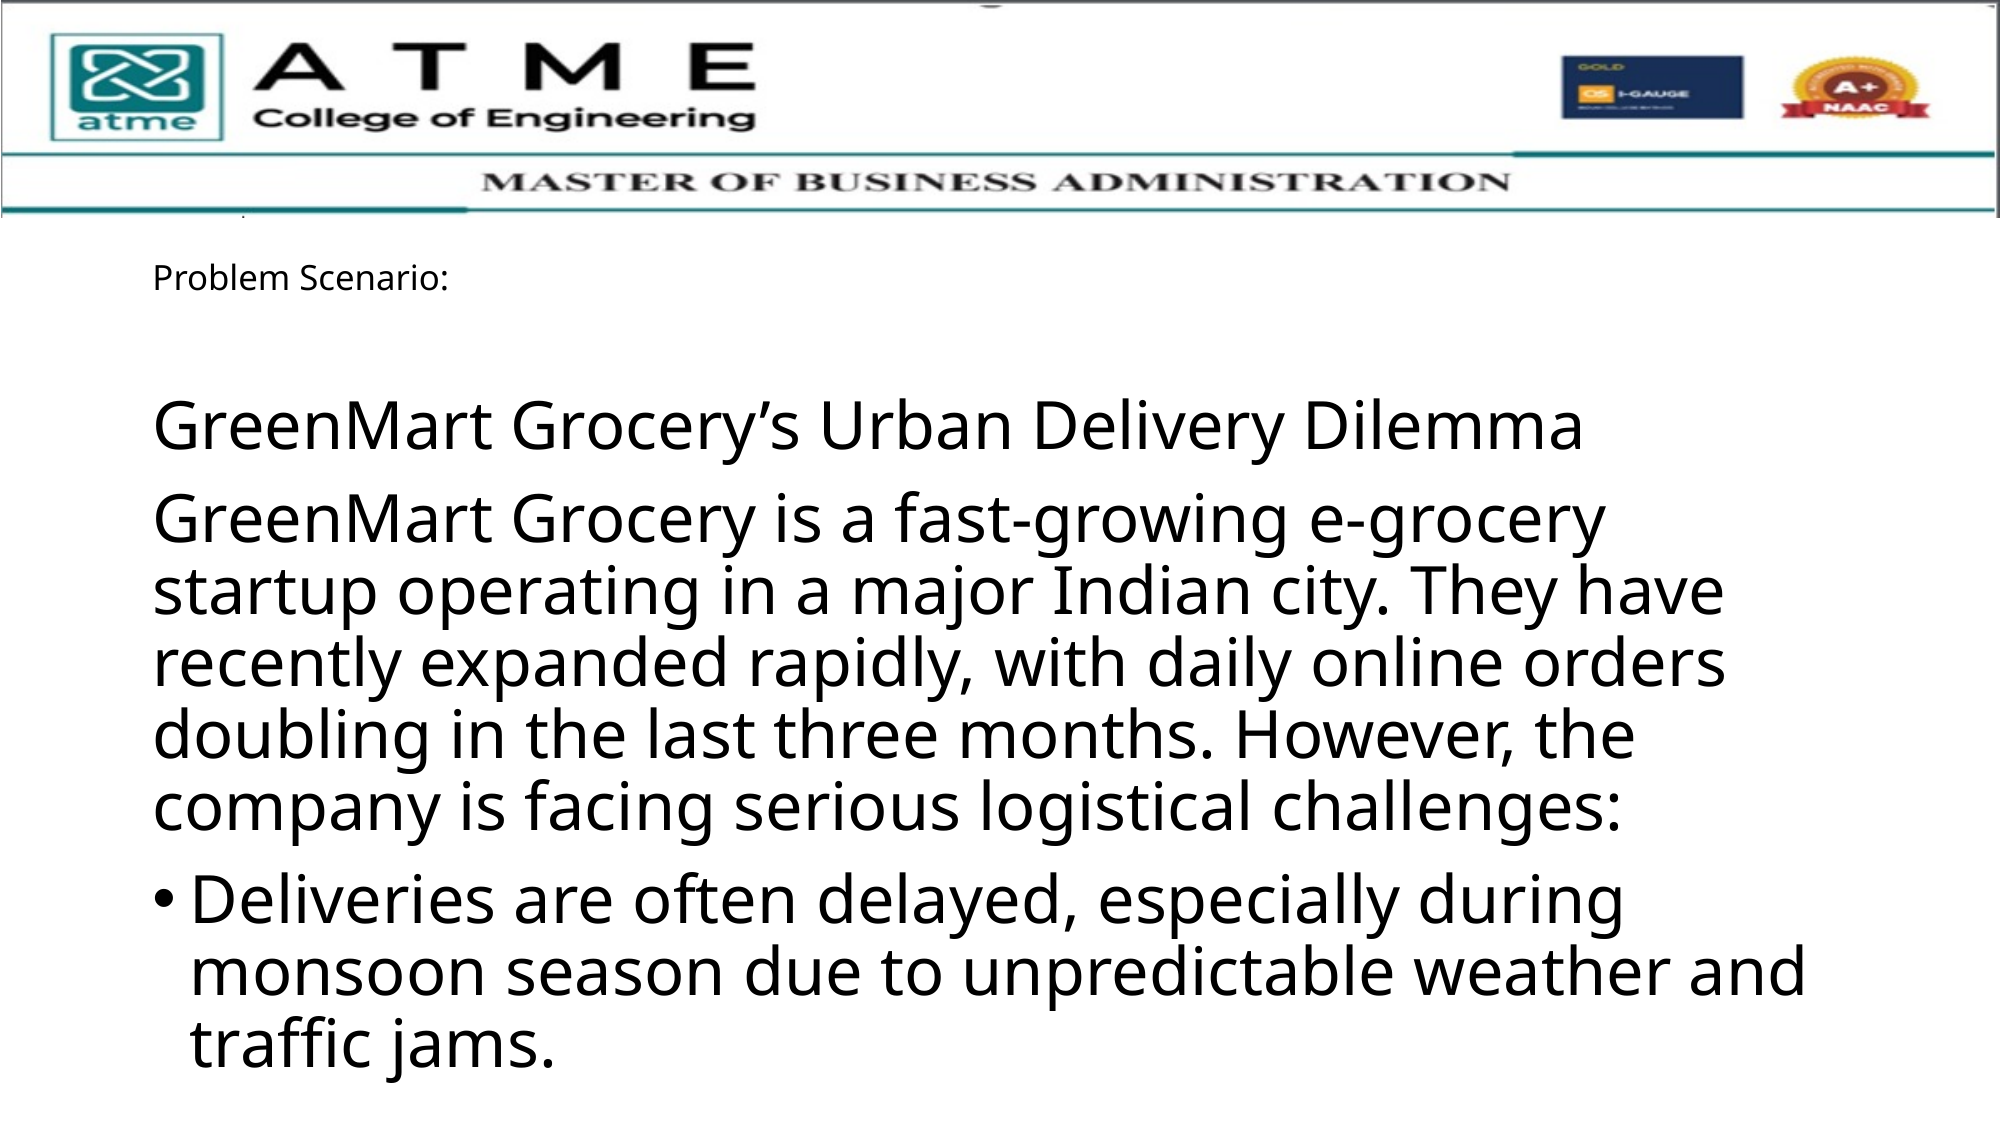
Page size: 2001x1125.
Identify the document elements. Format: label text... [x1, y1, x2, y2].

picture [1, 0, 2000, 218]
title Problem Scenario: [137, 252, 1863, 348]
list GreenMart Grocery’s Urban Delivery Dilemma GreenMart Grocery is a fast-growing e-grocery startup operating in a major Indian city. They have recently expanded rapidly, with daily online orders doubling in the last three months. However, the company is facing serious logistical challenges: Deliveries are often delayed, especially during monsoon season due to unpredictable weather and traffic jams. [137, 384, 1863, 1094]
